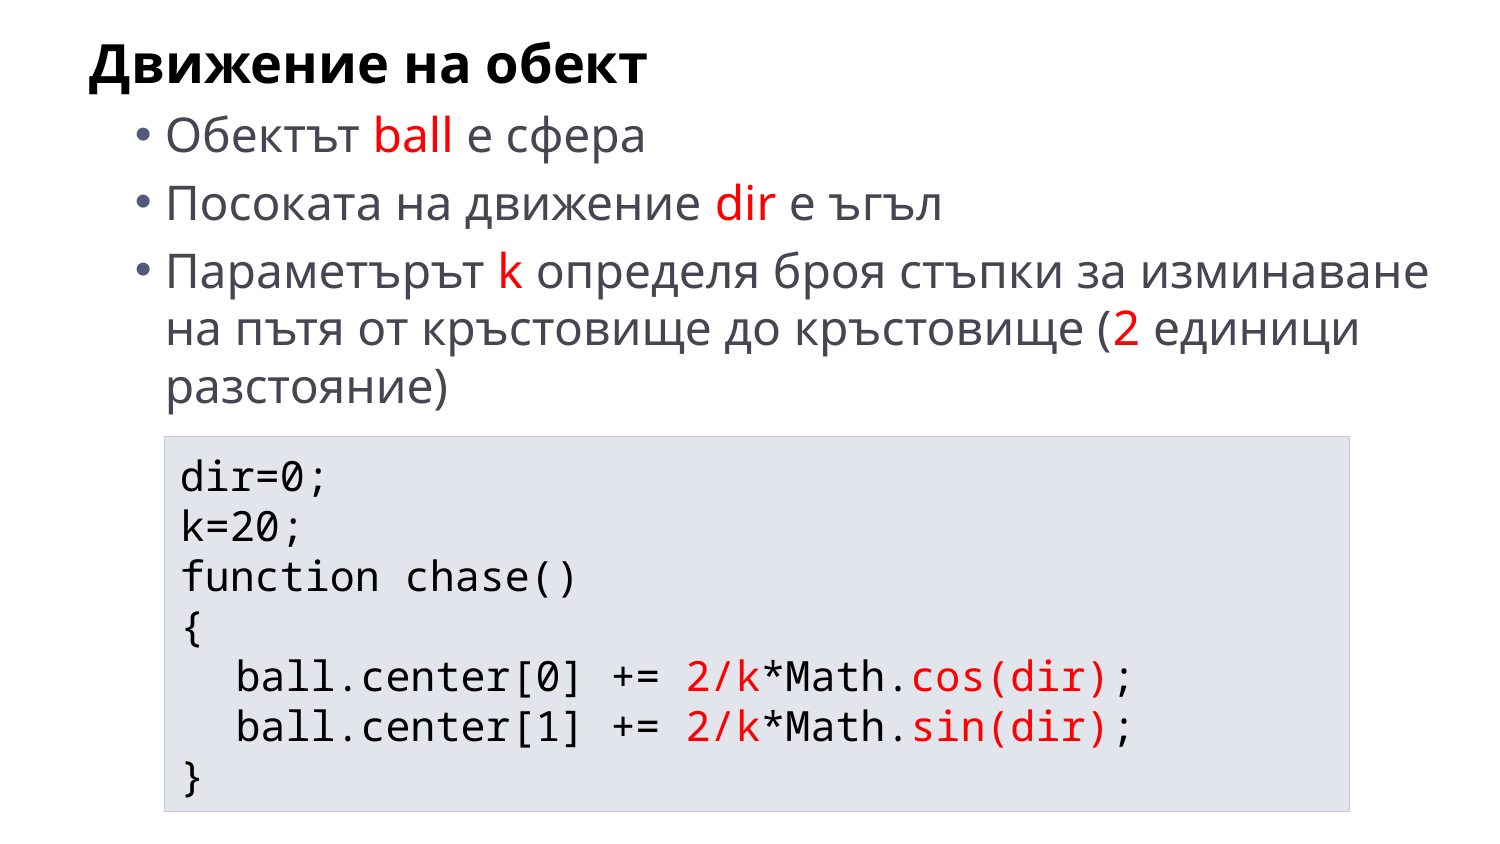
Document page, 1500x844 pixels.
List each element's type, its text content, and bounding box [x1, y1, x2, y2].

text_box dir=0; k=20; function chase() { ball.center[0] += 2/k*Math.cos(dir); ball.center[1] += 2/k*Math.sin(dir); } [164, 436, 1350, 812]
list Движение на обект Обектът ball е сфера Посоката на движение dir е ъгъл Параметърът k определя броя стъпки за изминаване на пътя от кръстовище до кръстовище (2 единици разстояние) [75, 21, 1475, 835]
